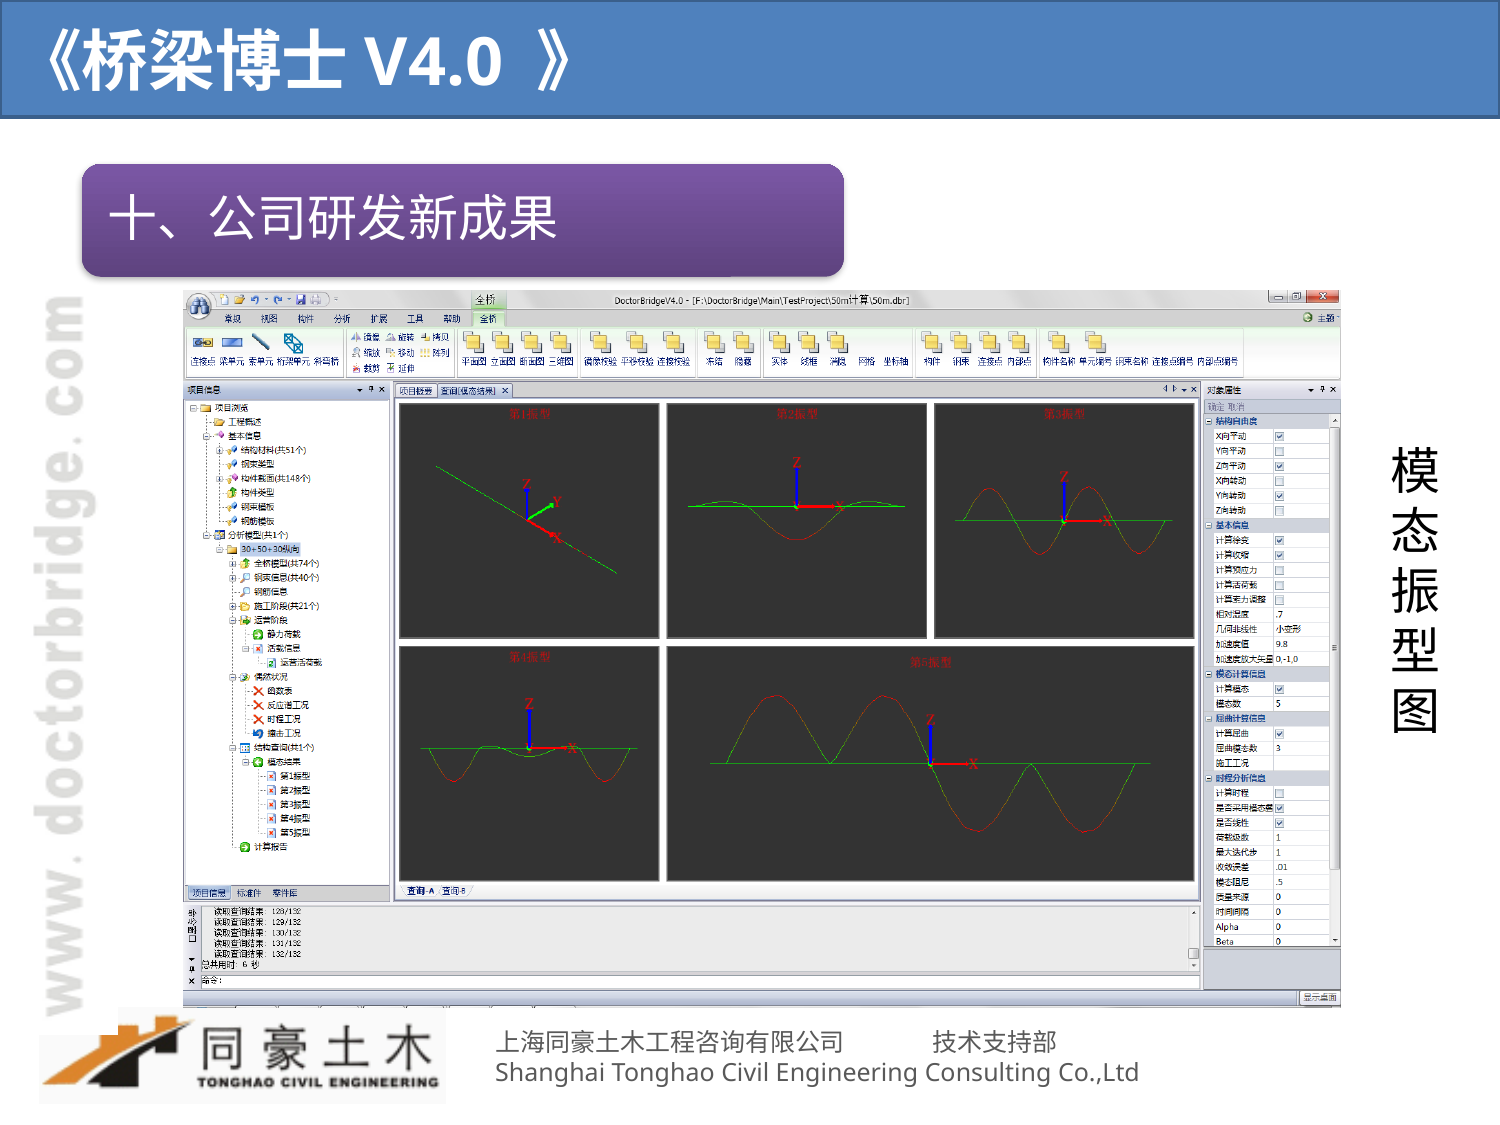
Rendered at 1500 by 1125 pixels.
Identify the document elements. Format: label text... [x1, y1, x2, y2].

text_box 模态振型图 [1376, 432, 1471, 748]
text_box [81, 163, 844, 299]
text_box 上海同豪土木工程咨询有限公司 技术支持部 Shanghai Tonghao Civil Engineering Consulting Co.,Ltd [480, 1019, 1442, 1095]
picture [5, 290, 1341, 1104]
text_box 《桥梁博士V4.0 》 [0, 0, 1500, 119]
